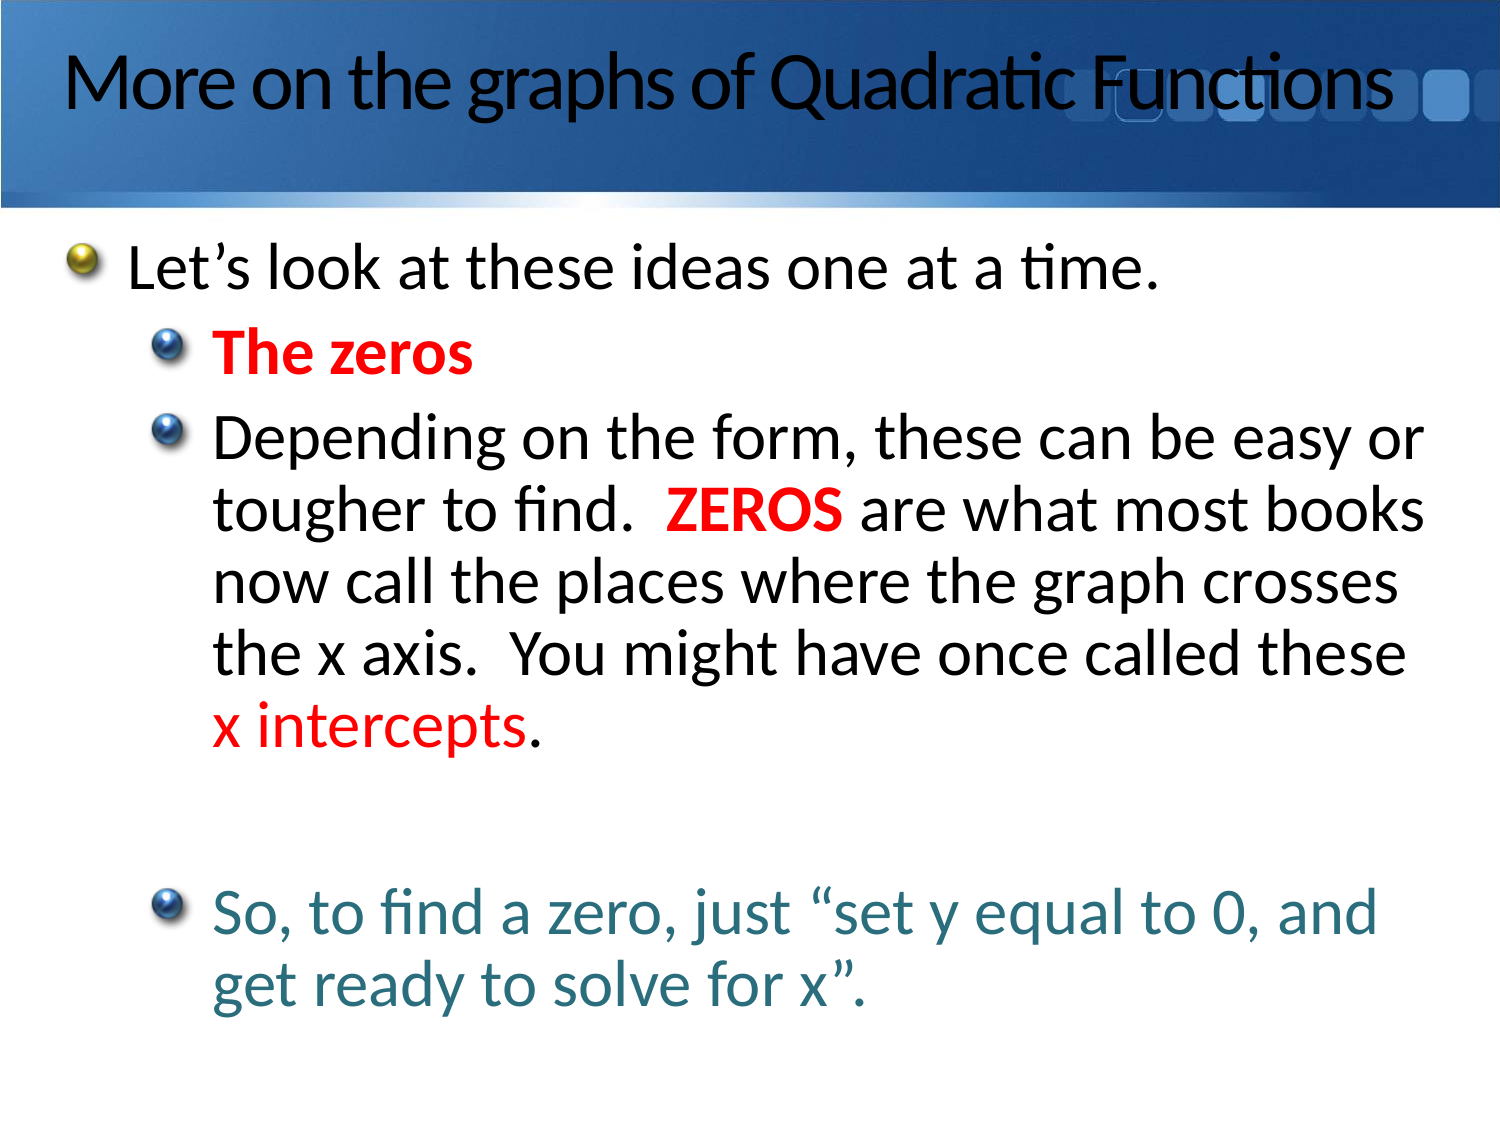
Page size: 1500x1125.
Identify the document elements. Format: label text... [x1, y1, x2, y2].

picture [0, 0, 1500, 1125]
title More on the graphs of Quadratic Functions [62, 37, 1438, 129]
list Let’s look at these ideas one at a time. The zeros Depending on the form, these can be easy or tougher to find. ZEROS are what most books now call the places where the graph crosses the x axis. You might have once called these x intercepts. So, to find a zero, just “set y equal to 0, and get ready to solve for x”. [62, 231, 1438, 1113]
